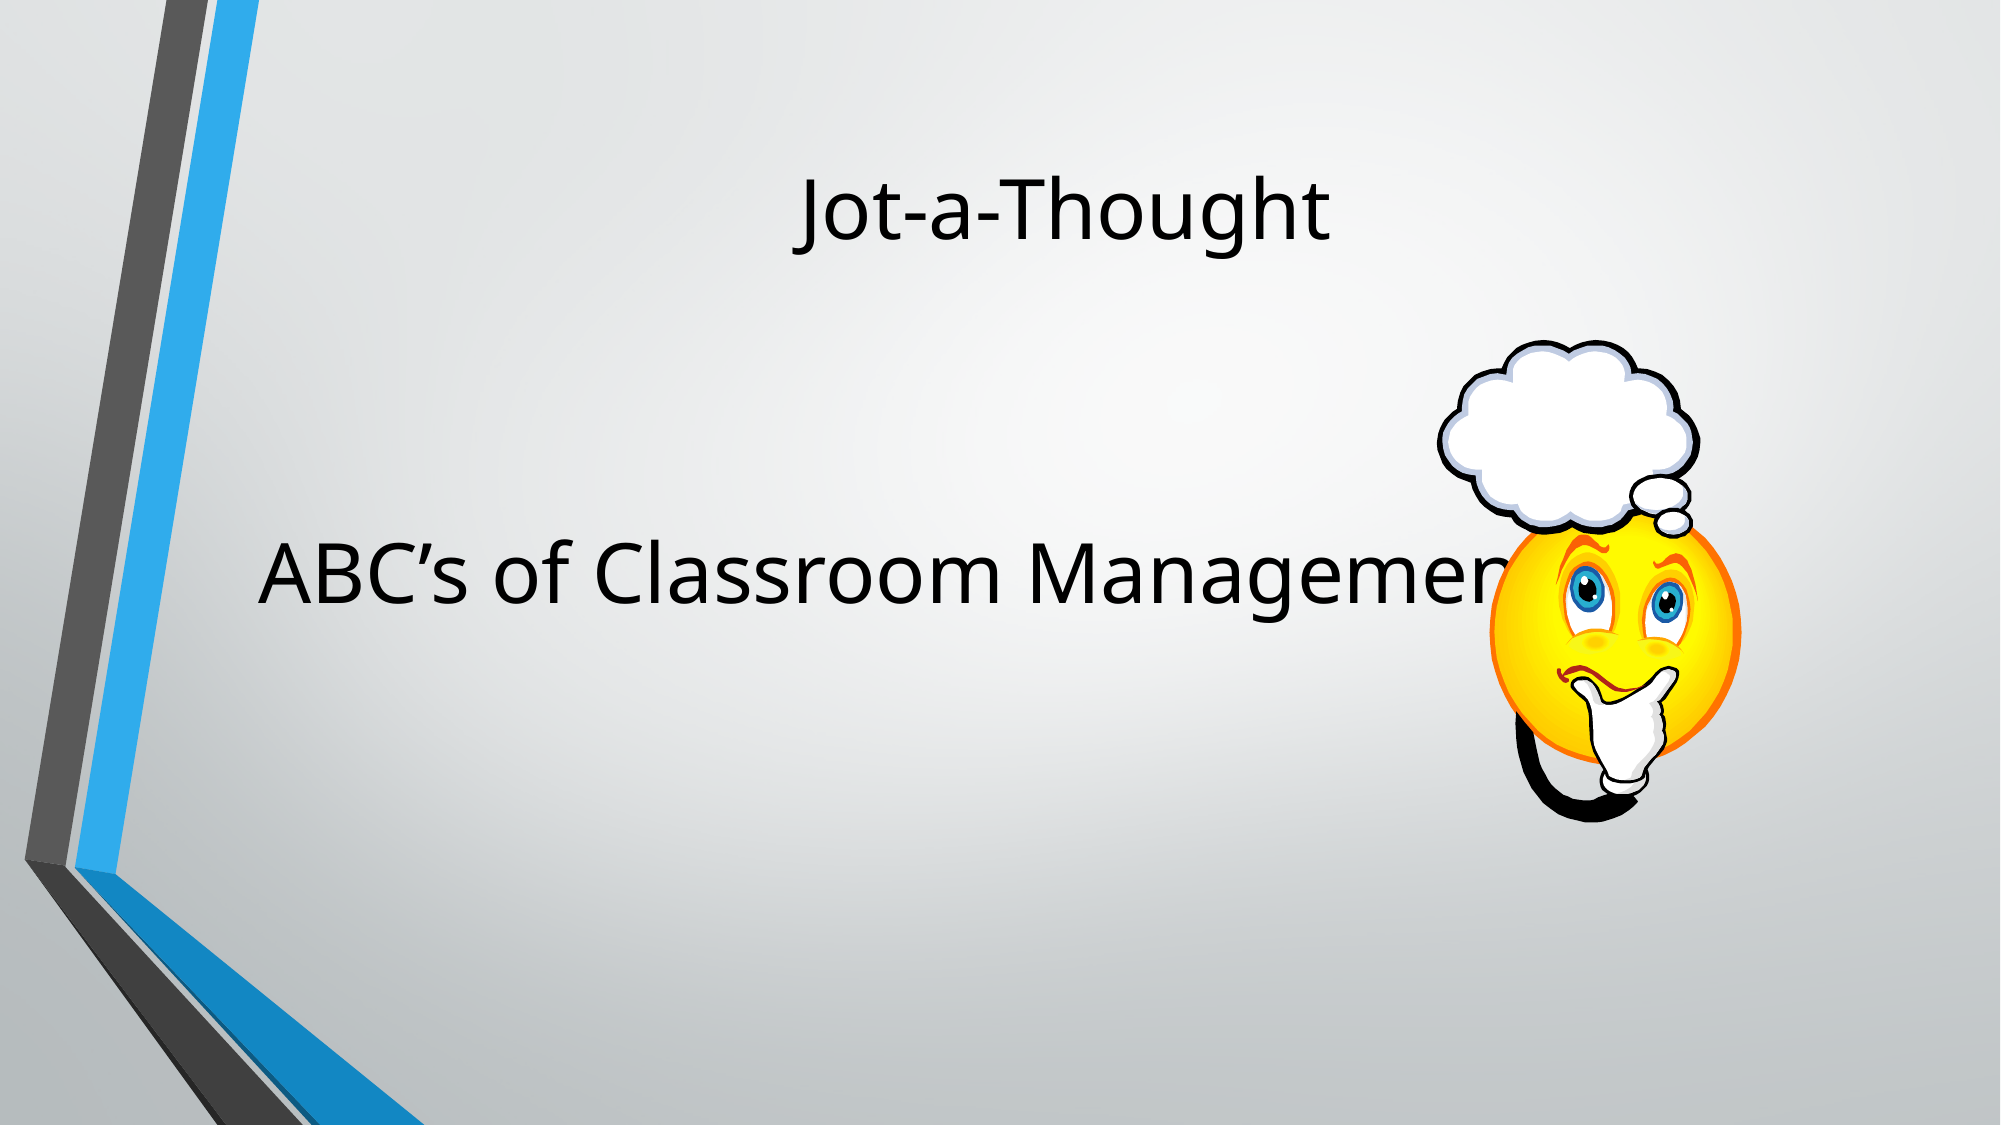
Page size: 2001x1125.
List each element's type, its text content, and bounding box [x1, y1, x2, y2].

picture [1434, 338, 1744, 825]
list ABC’s of Classroom Management [243, 437, 1887, 950]
title Jot-a-Thought [243, 112, 1887, 400]
